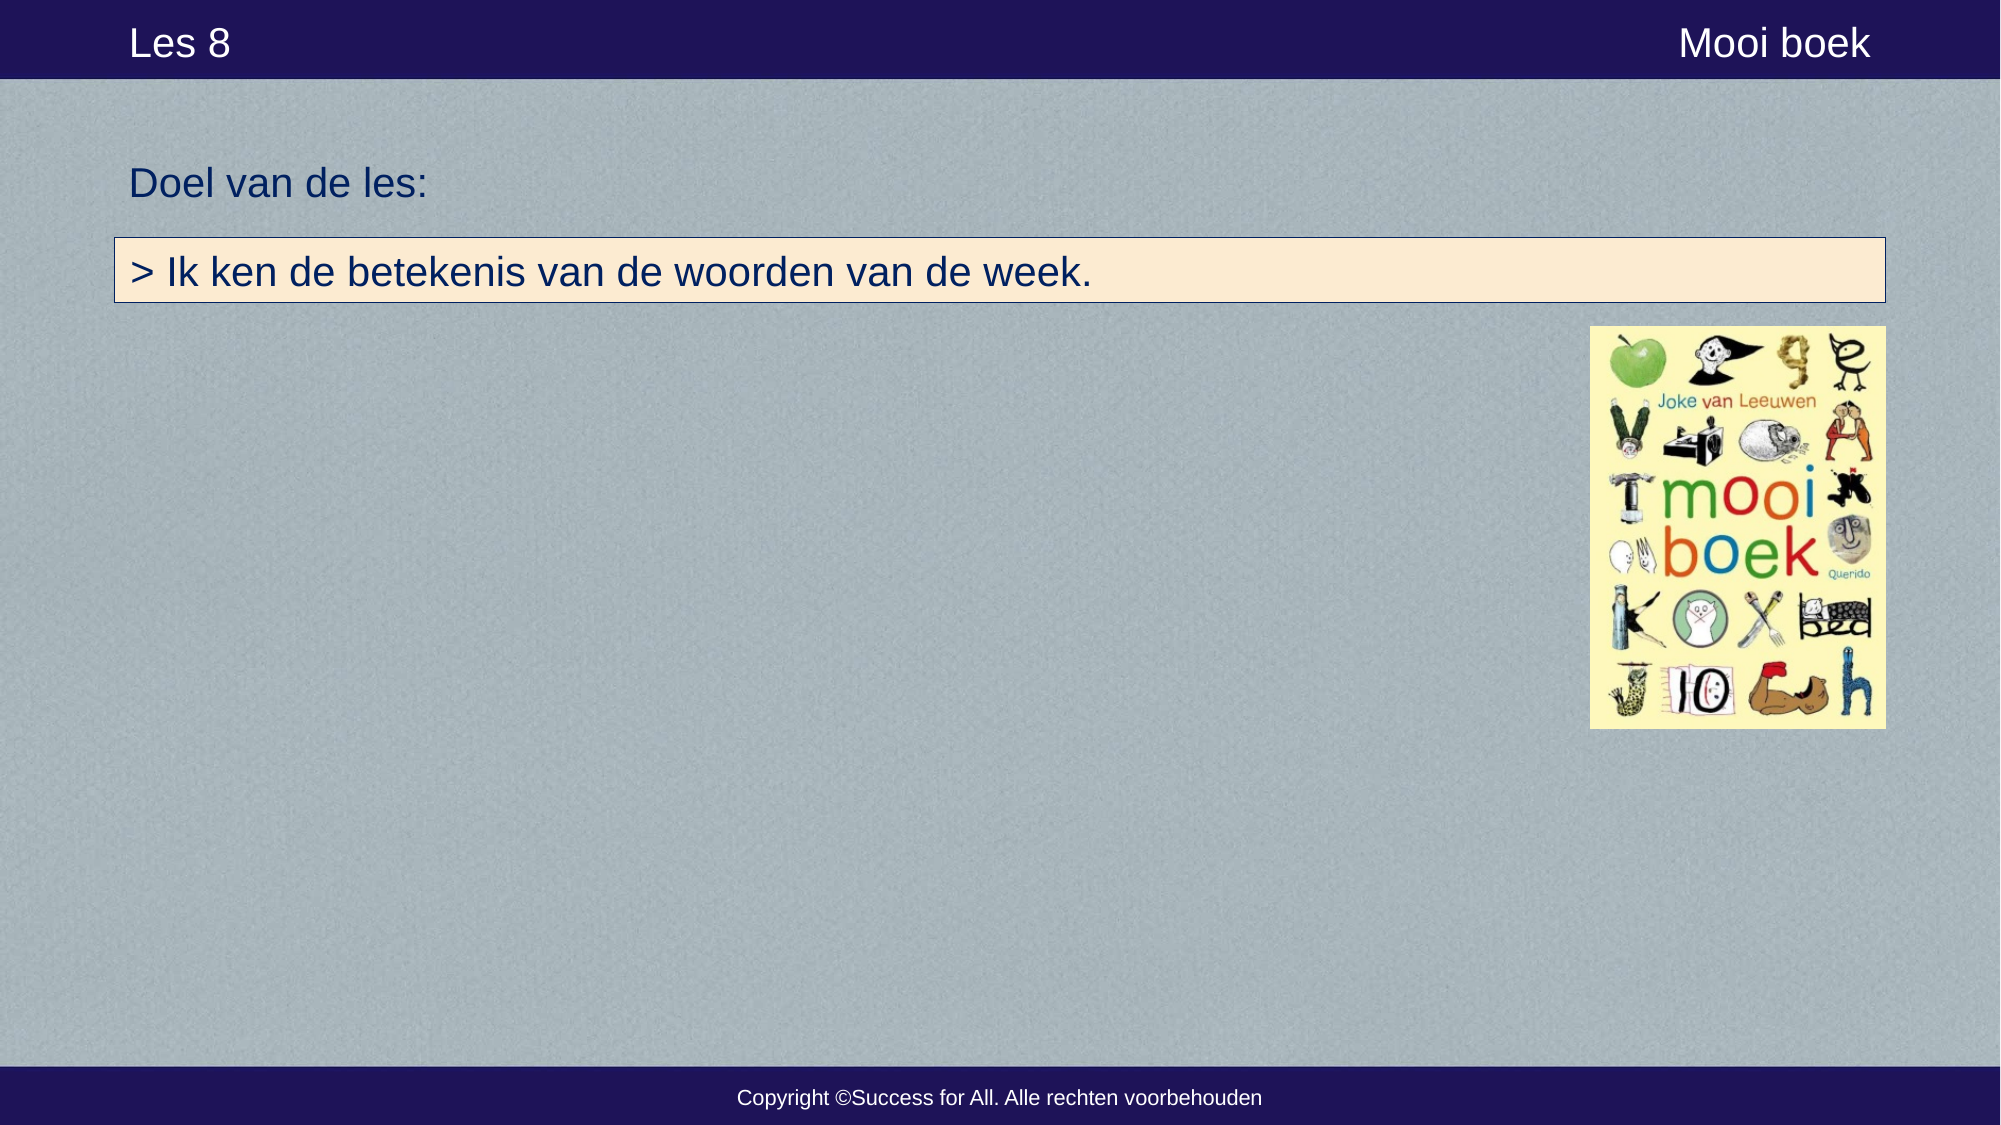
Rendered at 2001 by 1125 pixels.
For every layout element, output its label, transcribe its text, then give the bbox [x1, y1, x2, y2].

picture [0, 0, 2001, 1125]
text_box Doel van de les: [113, 148, 1635, 214]
text_box Les 8 [114, 8, 354, 73]
text_box Copyright ©Success for All. Alle rechten voorbehouden [0, 1076, 2000, 1125]
text_box Mooi boek [999, 8, 1886, 73]
text_box > Ik ken de betekenis van de woorden van de week. [114, 237, 1886, 303]
